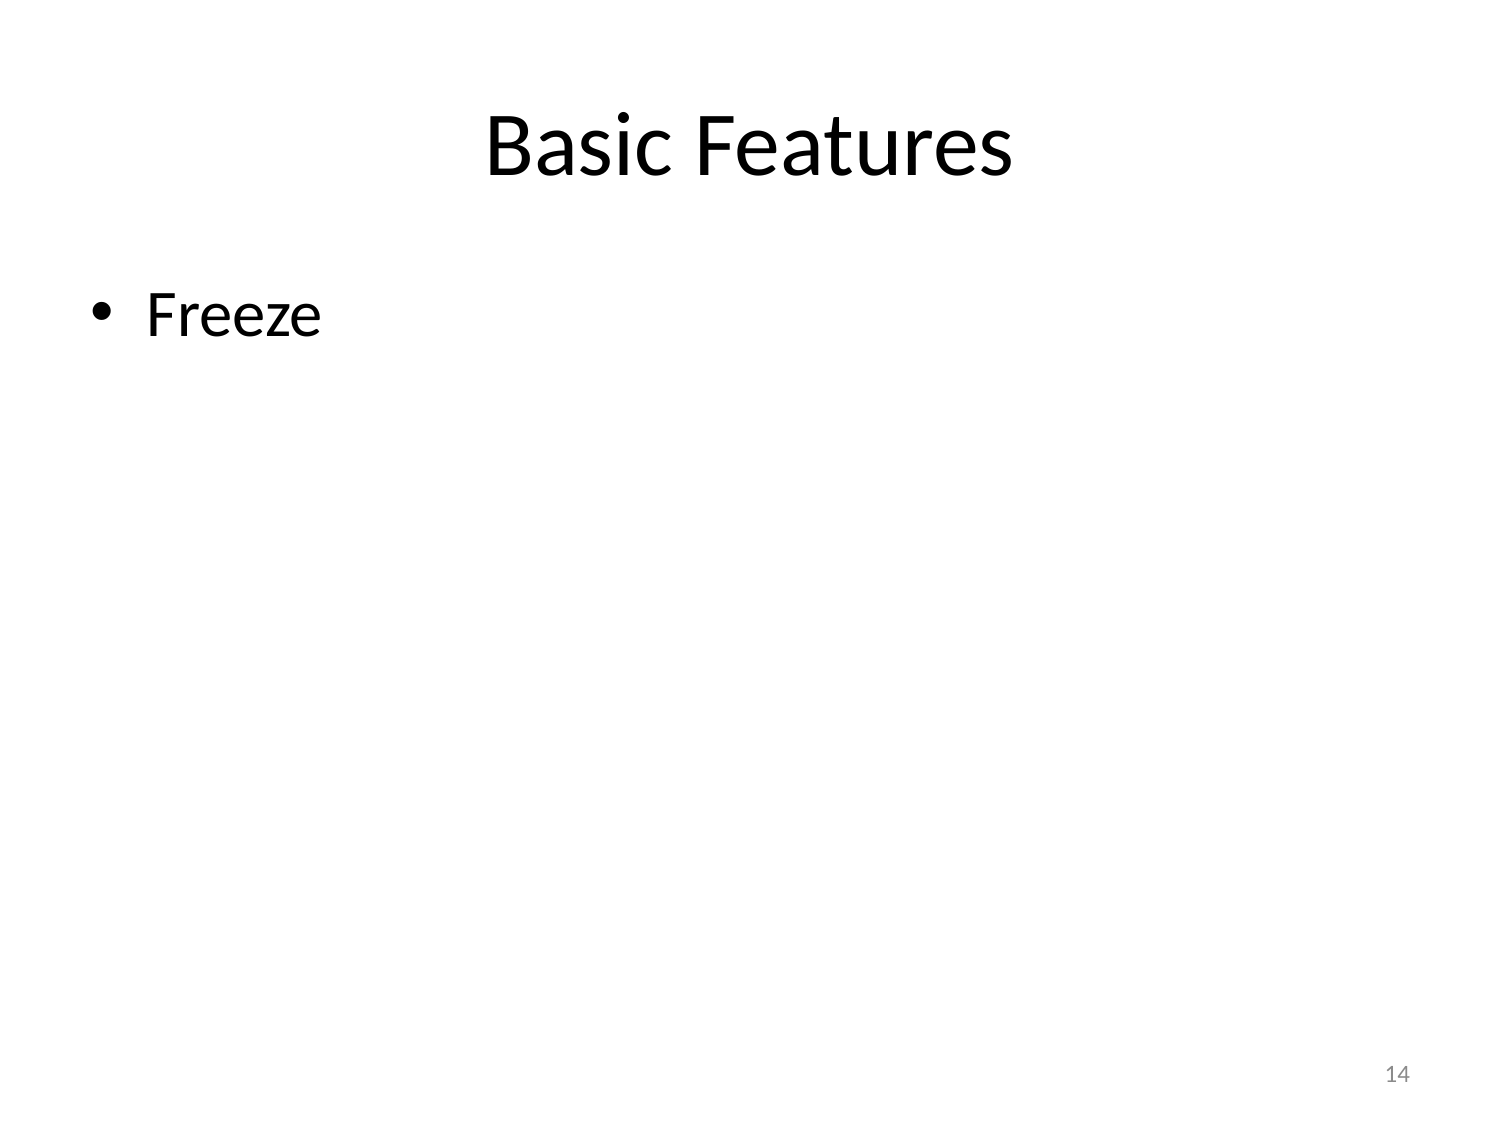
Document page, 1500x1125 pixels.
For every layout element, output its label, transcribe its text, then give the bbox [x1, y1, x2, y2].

list Freeze [75, 262, 1425, 1005]
title Basic Features [75, 45, 1425, 233]
slide_number 14 [1074, 1042, 1425, 1103]
